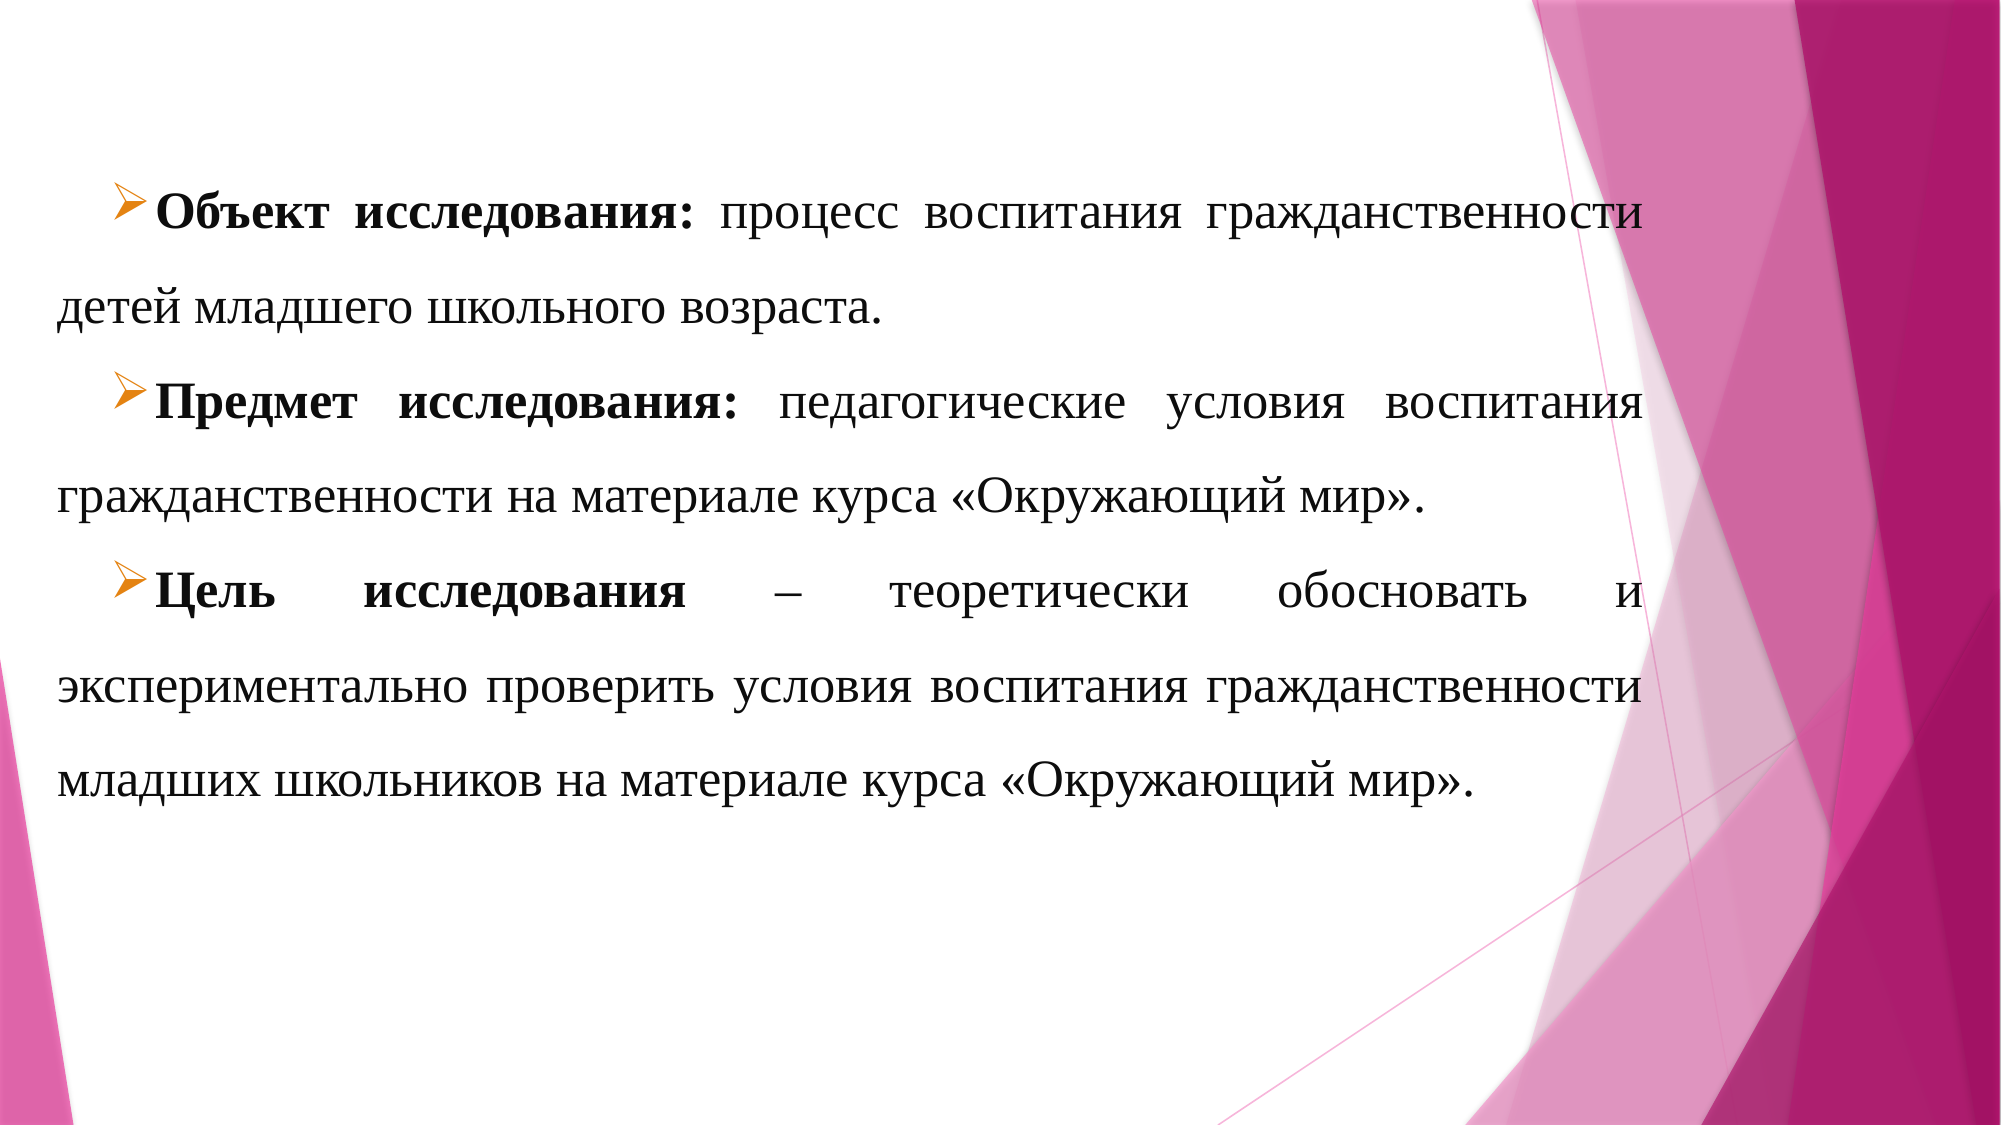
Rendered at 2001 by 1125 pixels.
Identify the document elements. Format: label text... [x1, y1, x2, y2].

text_box Объект исследования: процесс воспитания гражданственности детей младшего школьного возраста. Предмет исследования: педагогические условия воспитания гражданственности на материале курса «Окружающий мир». Цель исследования – теоретически обосновать и экспериментально проверить условия воспитания гражданственности младших школьников на материале курса «Окружающий мир». [0, 137, 1645, 914]
